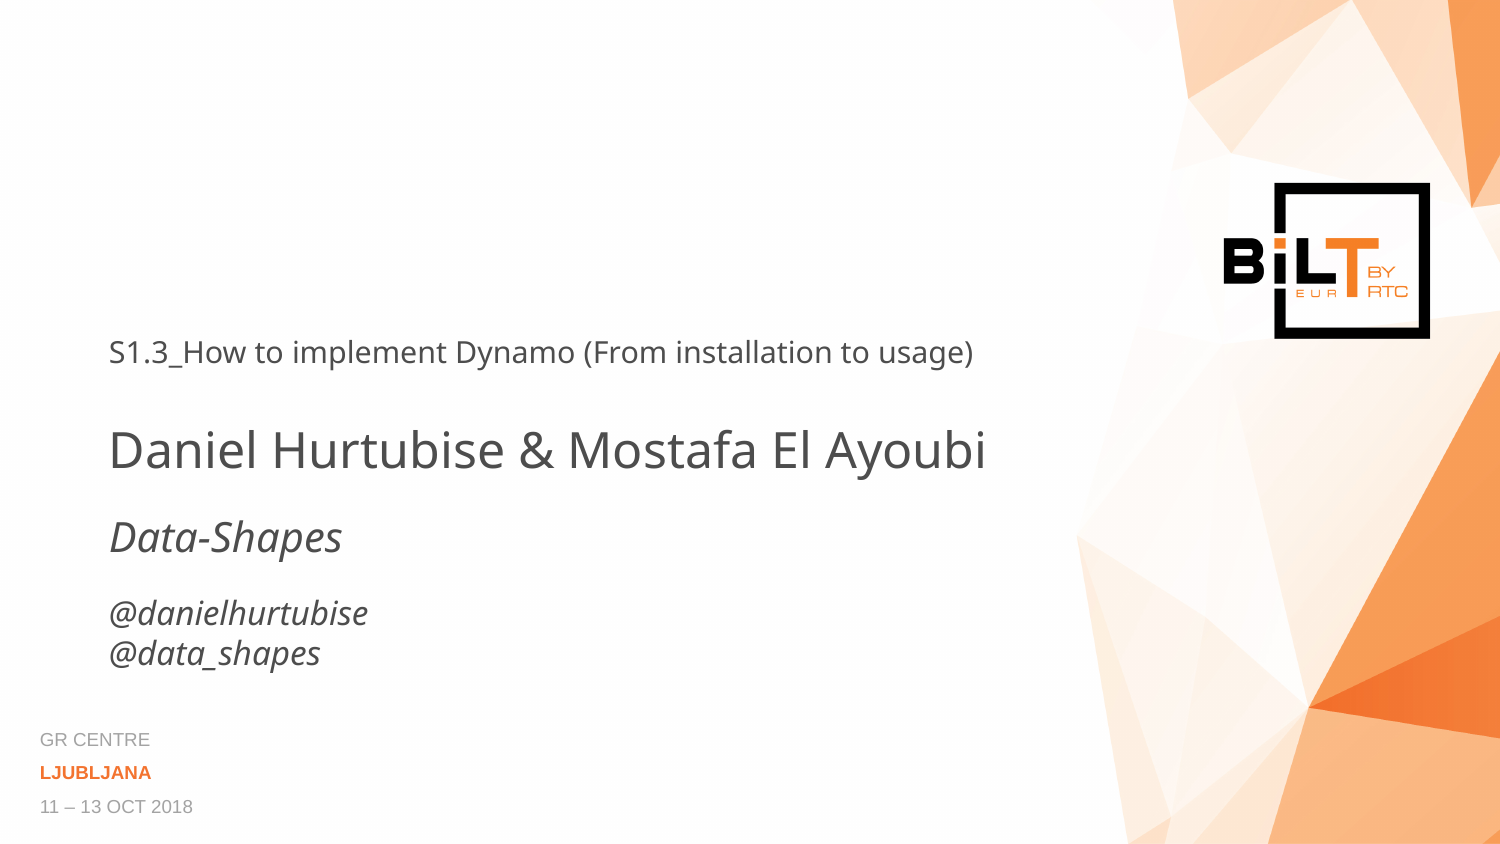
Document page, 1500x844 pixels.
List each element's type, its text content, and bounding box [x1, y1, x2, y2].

picture [0, 0, 1500, 844]
list @danielhurtubise @data_shapes [94, 585, 1004, 656]
list Data-Shapes [94, 503, 1004, 574]
list Daniel Hurtubise & Mostafa El Ayoubi [94, 411, 1004, 493]
list S1.3_How to implement Dynamo (From installation to usage) [94, 326, 1004, 401]
